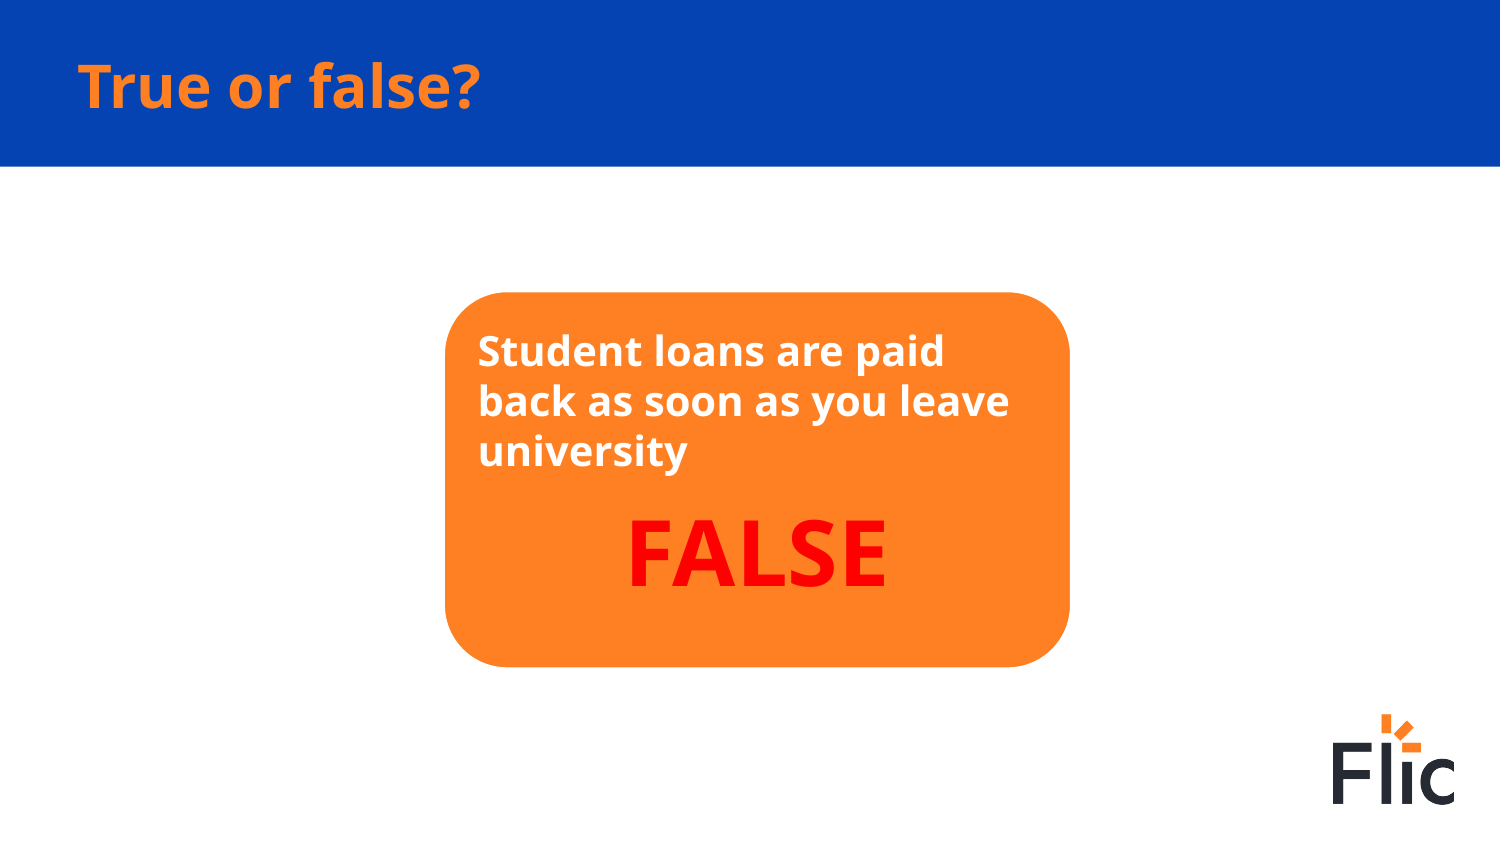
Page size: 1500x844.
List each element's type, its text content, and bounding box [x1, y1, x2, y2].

text_box Student loans are paid back as soon as you leave university [444, 291, 1071, 669]
text_box FALSE [538, 480, 976, 621]
picture [1333, 714, 1454, 805]
title True or false? [62, 41, 998, 127]
